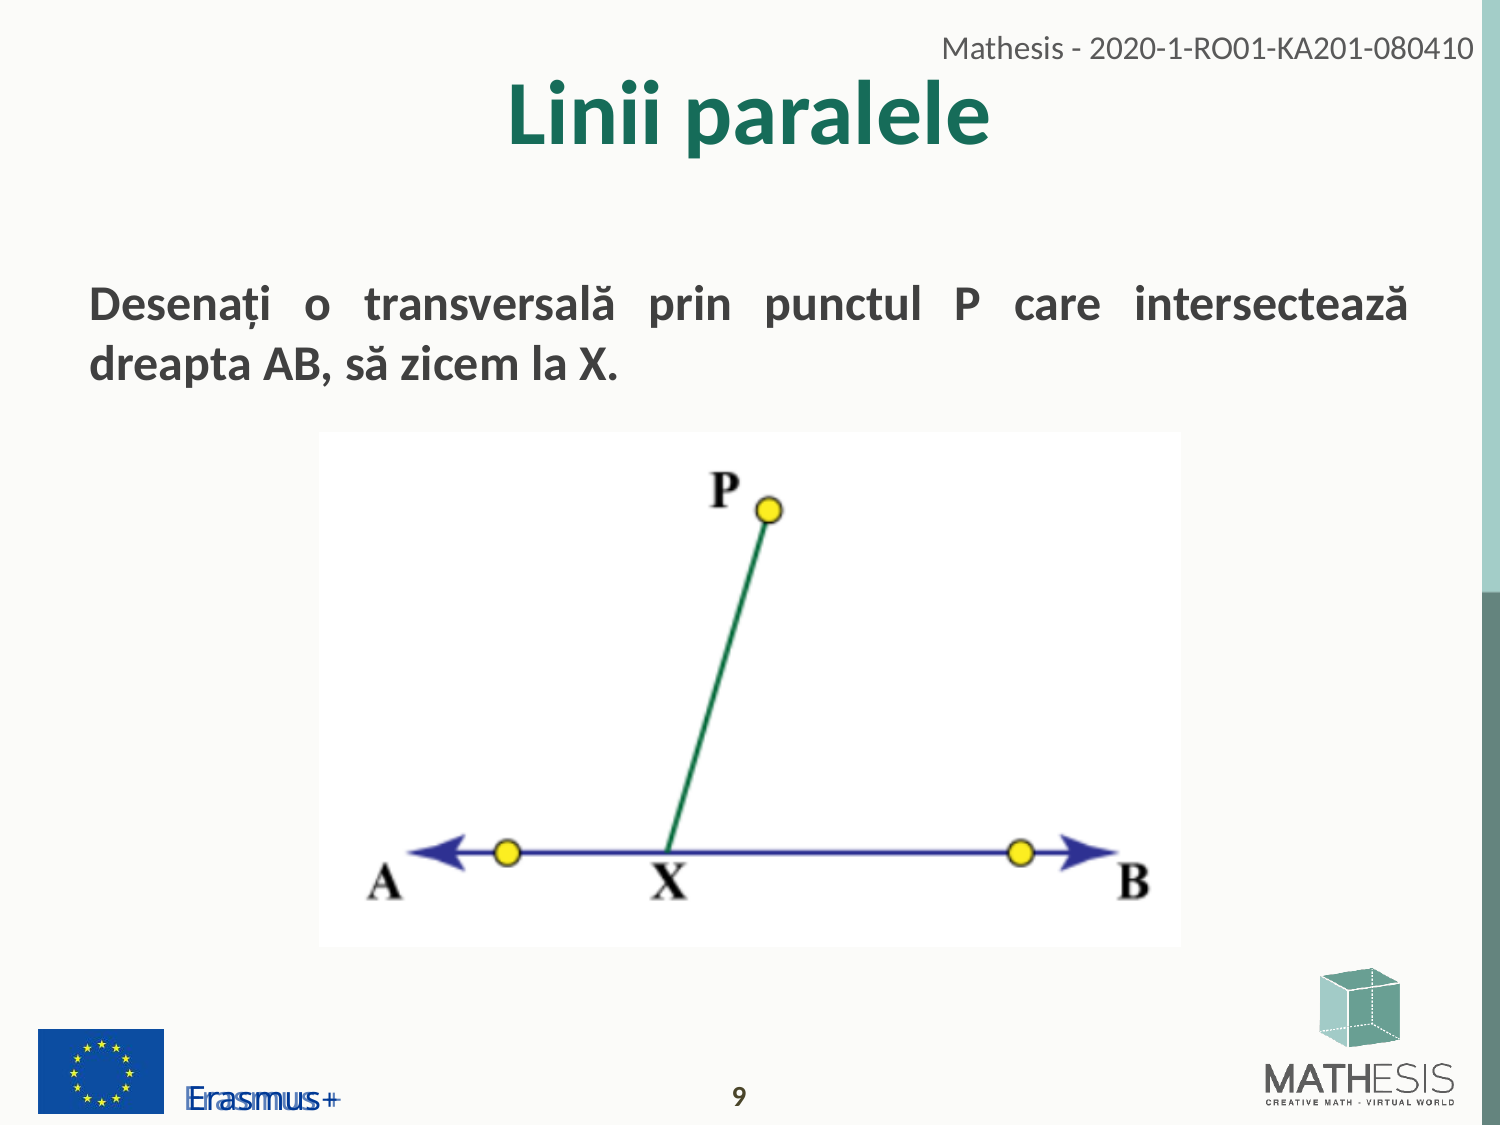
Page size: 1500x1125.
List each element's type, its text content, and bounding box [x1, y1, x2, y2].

list Desenați o transversală prin punctul P care intersectează dreapta AB, să zicem la X. [75, 262, 1425, 1005]
picture [38, 1029, 164, 1114]
title Linii paralele [75, 45, 1425, 233]
picture [318, 432, 1182, 948]
